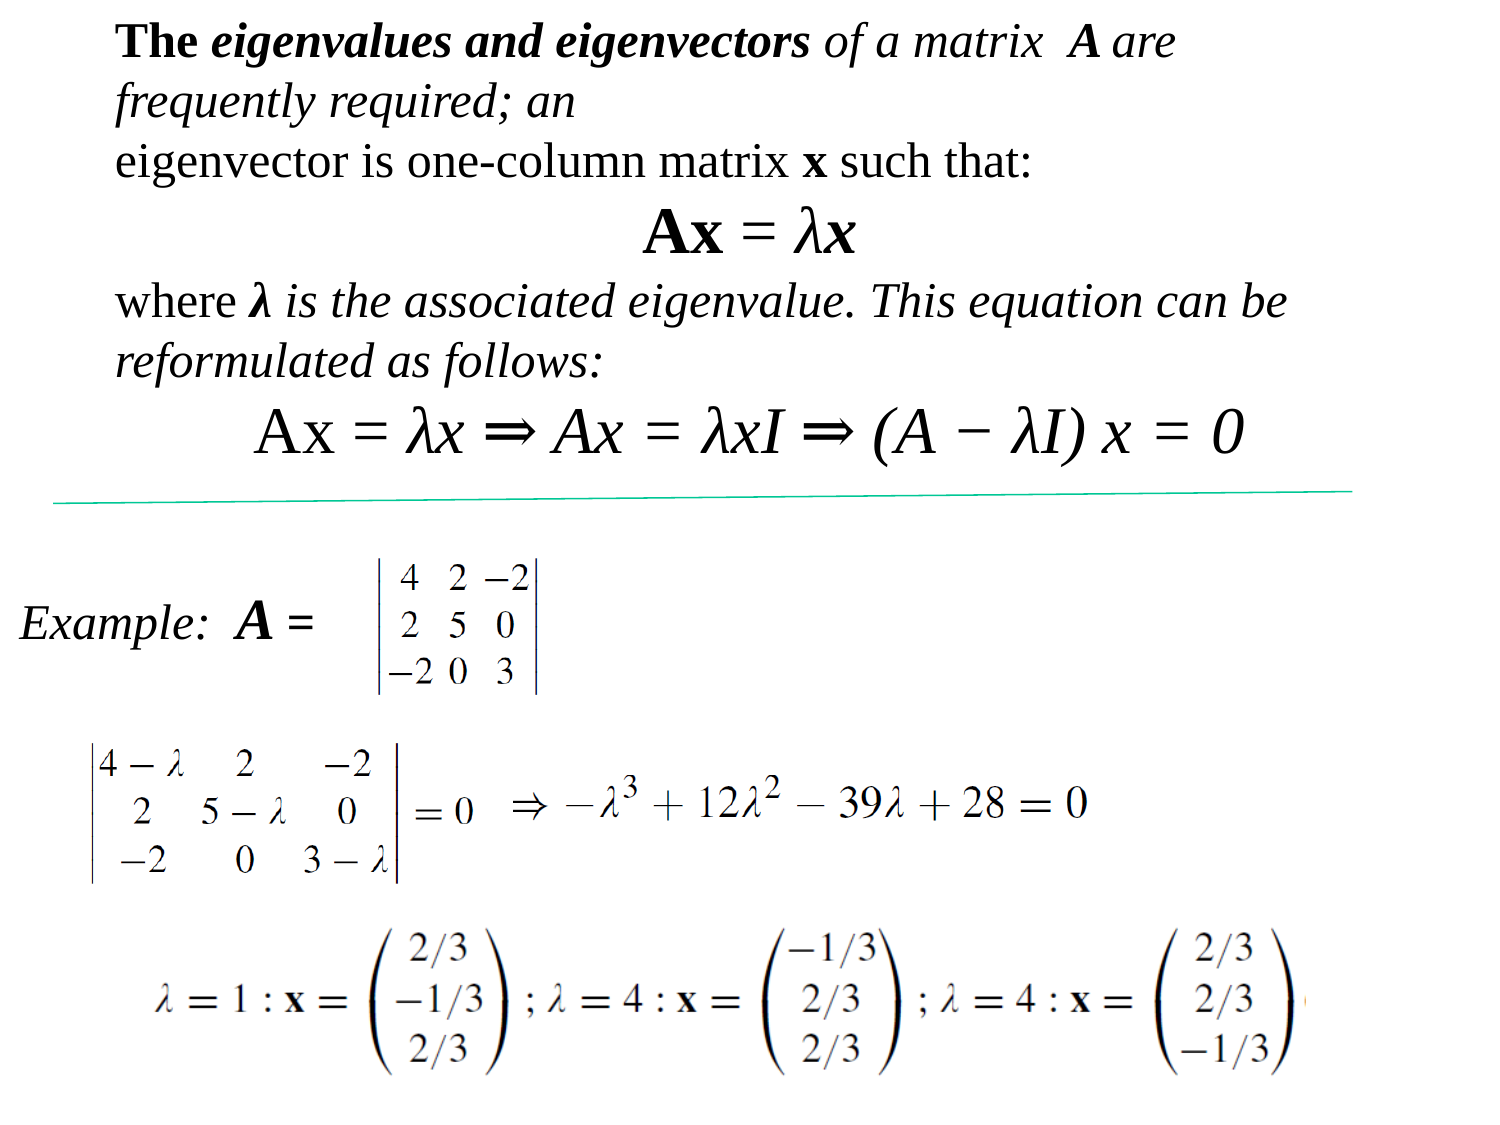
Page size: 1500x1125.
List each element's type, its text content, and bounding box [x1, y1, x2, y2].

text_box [41, 538, 550, 714]
picture [76, 727, 1306, 1095]
picture [513, 774, 1093, 836]
text_box The eigenvalues and eigenvectors of a matrix A are frequently required; an eigenvector is one-column matrix x such that: Ax = λx where λ is the associated eigenvalue. This equation can be reformulated as follows: Ax = λx ⇒ Ax = λxI ⇒ (A − λI) x = 0 [100, 0, 1400, 475]
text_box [52, 491, 1353, 504]
